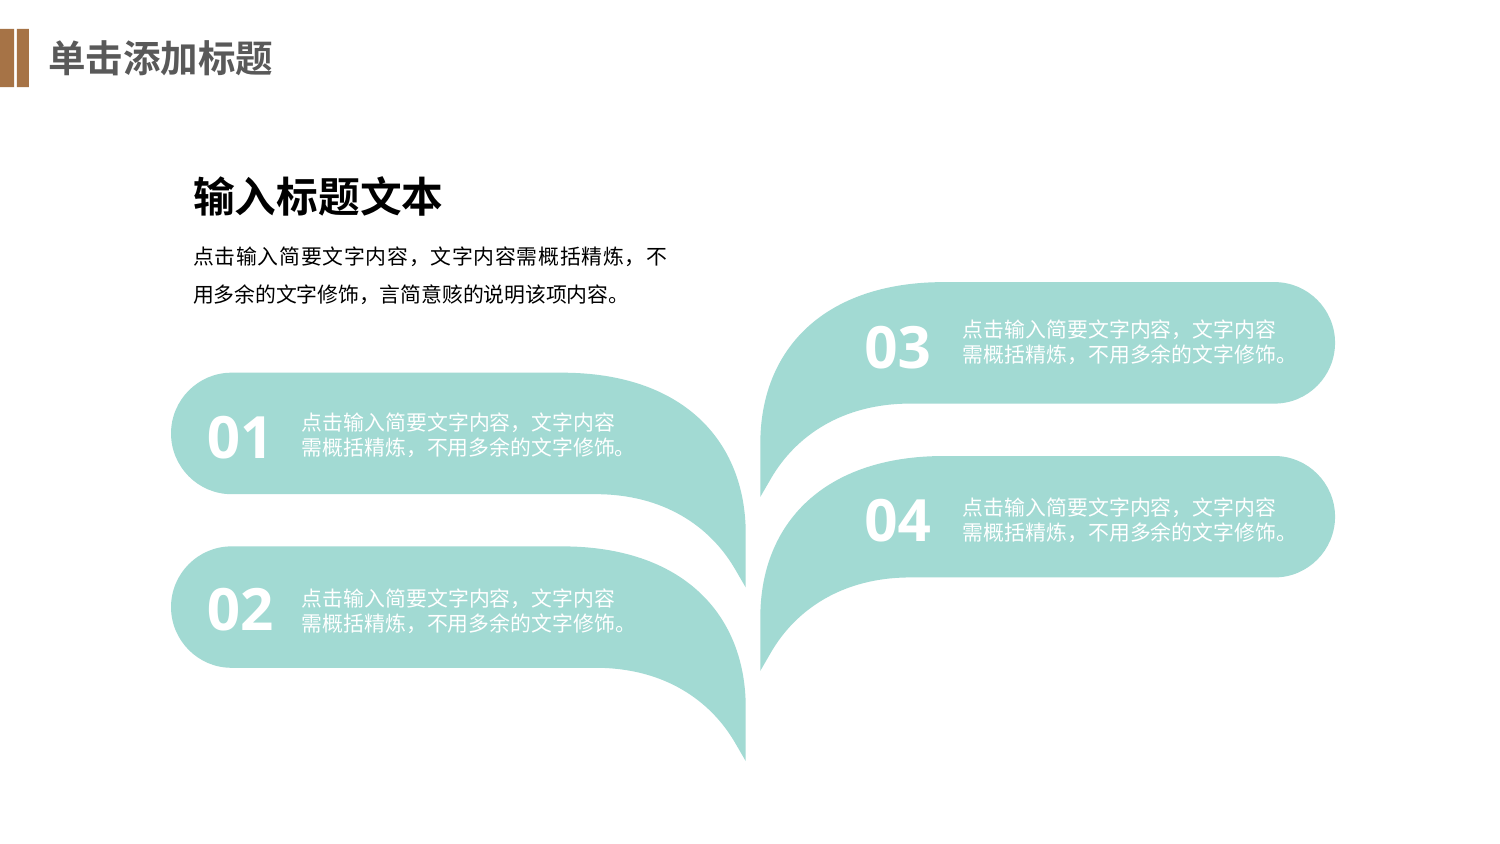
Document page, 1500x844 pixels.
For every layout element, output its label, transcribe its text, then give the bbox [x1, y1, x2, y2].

text_box [16, 28, 30, 88]
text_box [760, 282, 1336, 455]
text_box 单击添加标题 [33, 28, 405, 88]
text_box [760, 455, 1336, 671]
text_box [170, 546, 746, 762]
text_box 输入标题文本 [193, 171, 476, 222]
text_box [0, 28, 15, 88]
text_box 点击输入简要文字内容，文字内容需概括精炼，不用多余的文字修饰，言简意赅的说明该项内容。 [193, 231, 668, 307]
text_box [170, 372, 746, 546]
